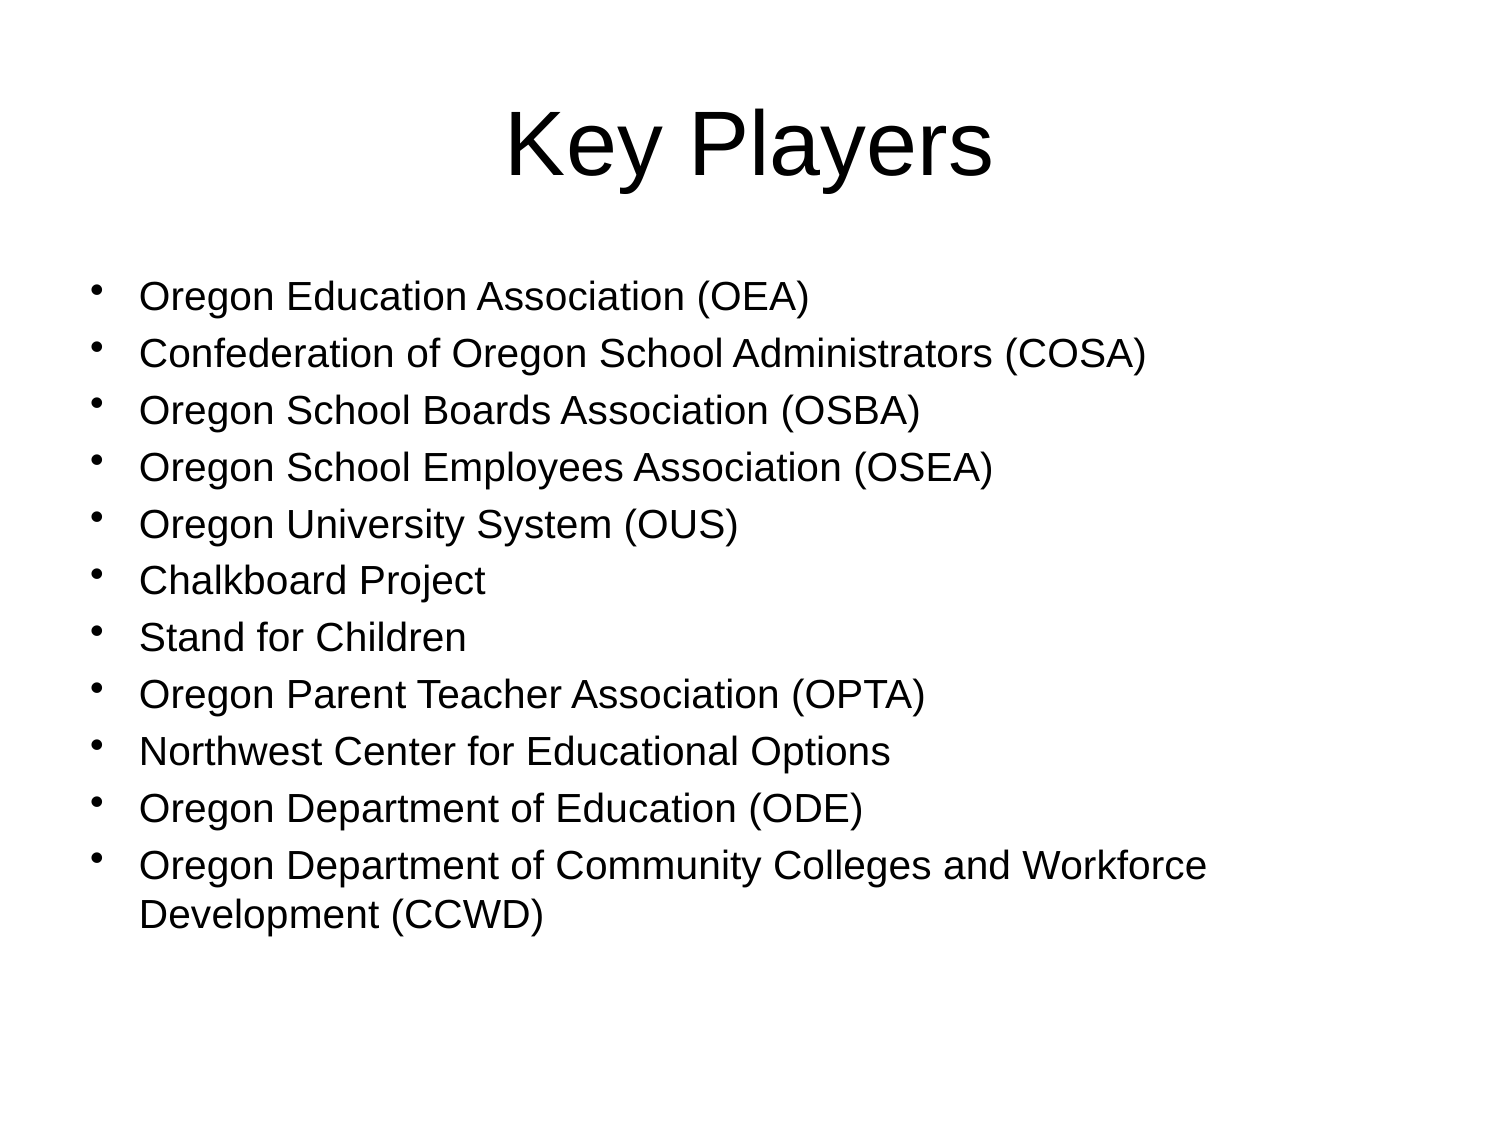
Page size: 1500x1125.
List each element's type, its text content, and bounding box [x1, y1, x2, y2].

title Key Players [74, 44, 1426, 233]
list Oregon Education Association (OEA) Confederation of Oregon School Administrators (COSA) Oregon School Boards Association (OSBA) Oregon School Employees Association (OSEA) Oregon University System (OUS) Chalkboard Project Stand for Children Oregon Parent Teacher Association (OPTA) Northwest Center for Educational Options Oregon Department of Education (ODE) Oregon Department of Community Colleges and Workforce Development (CCWD) [74, 262, 1451, 951]
